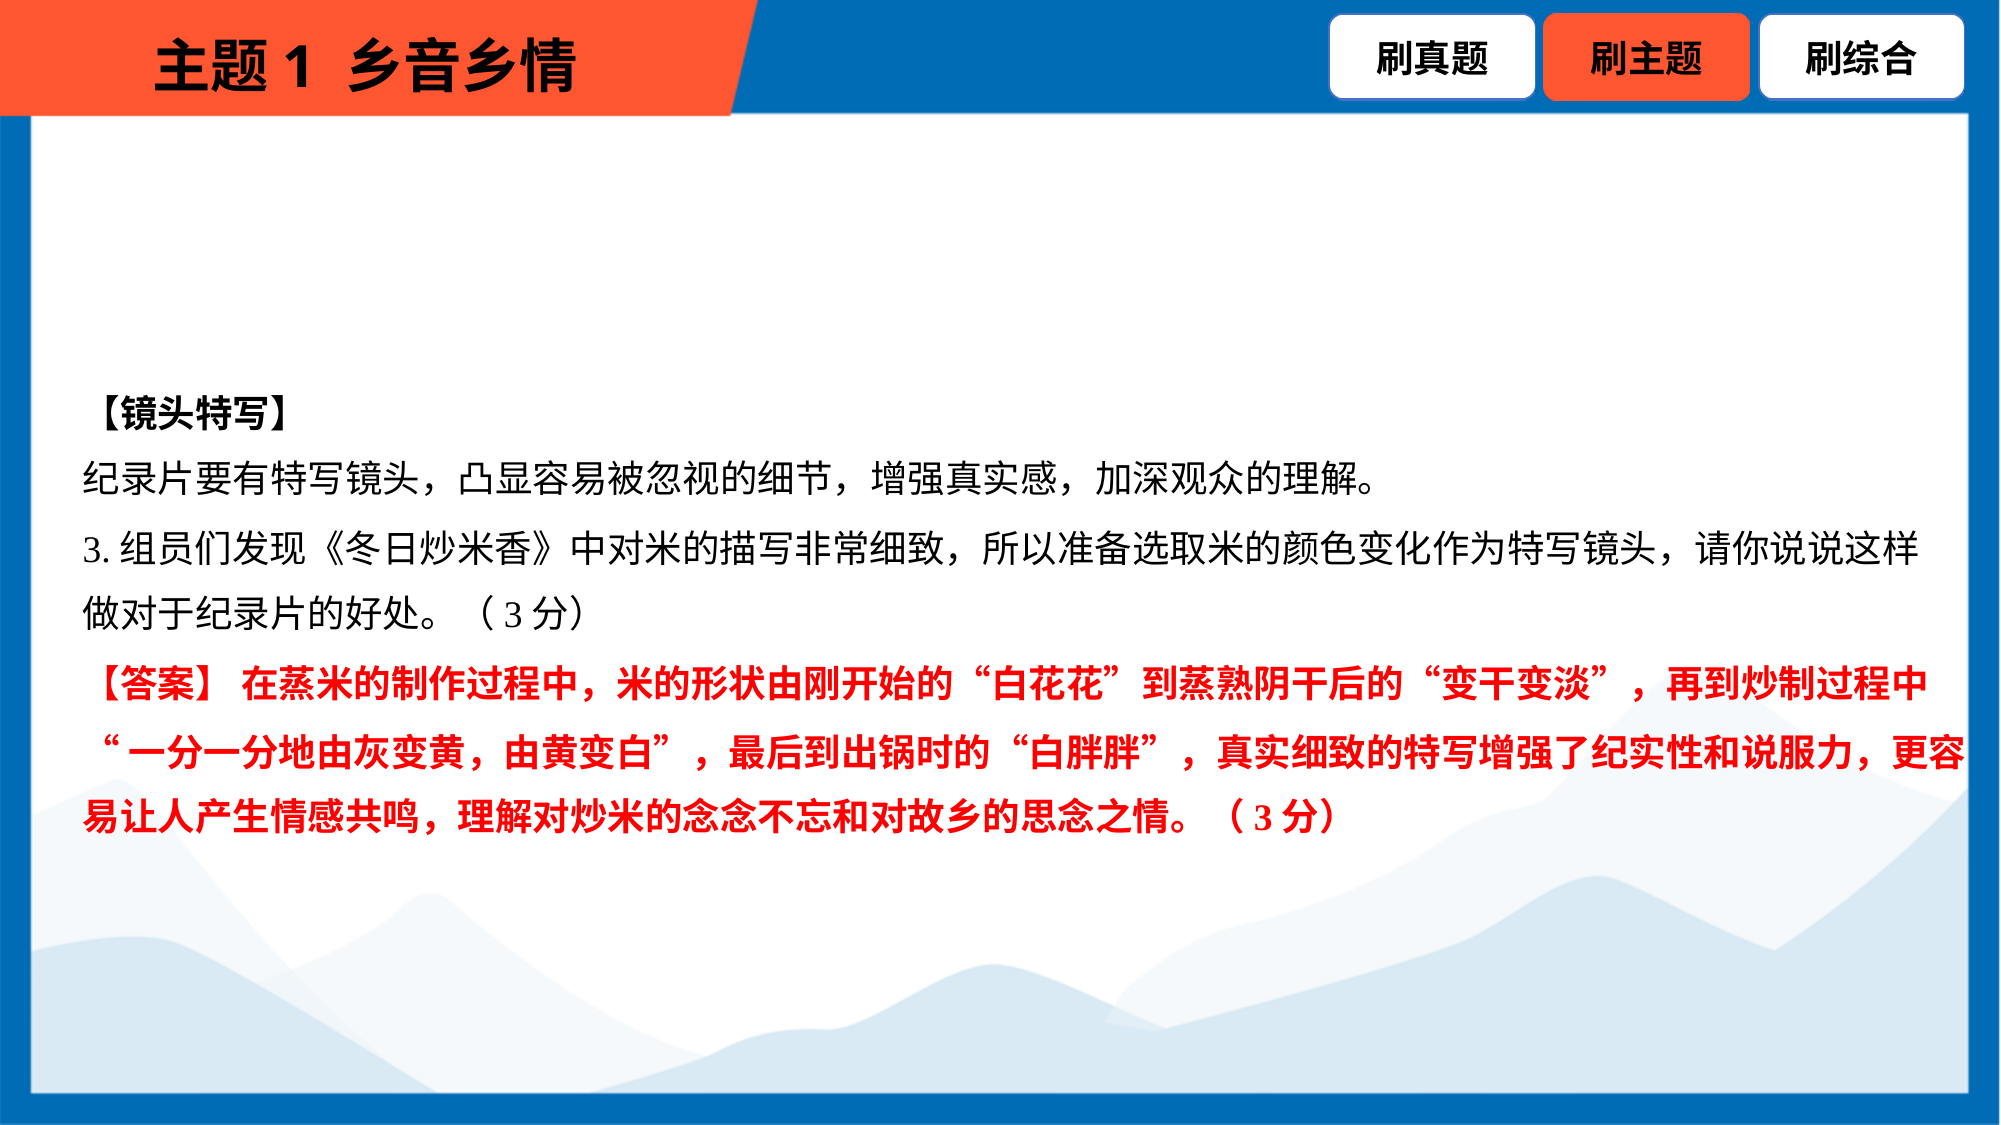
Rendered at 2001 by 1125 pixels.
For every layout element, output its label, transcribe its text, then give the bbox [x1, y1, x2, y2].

text_box 3.组员们发现《冬日炒米香》中对米的描写非常细致，所以准备选取米的颜色变化作为特写镜头，请你说说这样 做对于纪录片的好处。（3分） [82, 501, 1917, 629]
picture [0, 0, 2000, 1125]
text_box 【镜头特写】 纪录片要有特写镜头，凸显容易被忽视的细节，增强真实感，加深观众的理解。 [82, 366, 1917, 494]
text_box 【答案】 在蒸米的制作过程中，米的形状由刚开始的“白花花”到蒸熟阴干后的“变干变淡”，再到炒制过程中 “一分一分地由灰变黄，由黄变白”，最后到出锅时的“白胖胖”，真实细致的特写增强了纪实性和说服力，更容 易让人产生情感共鸣，理解对炒米的念念不忘和对故乡的思念之情。（3分） [82, 636, 1917, 832]
